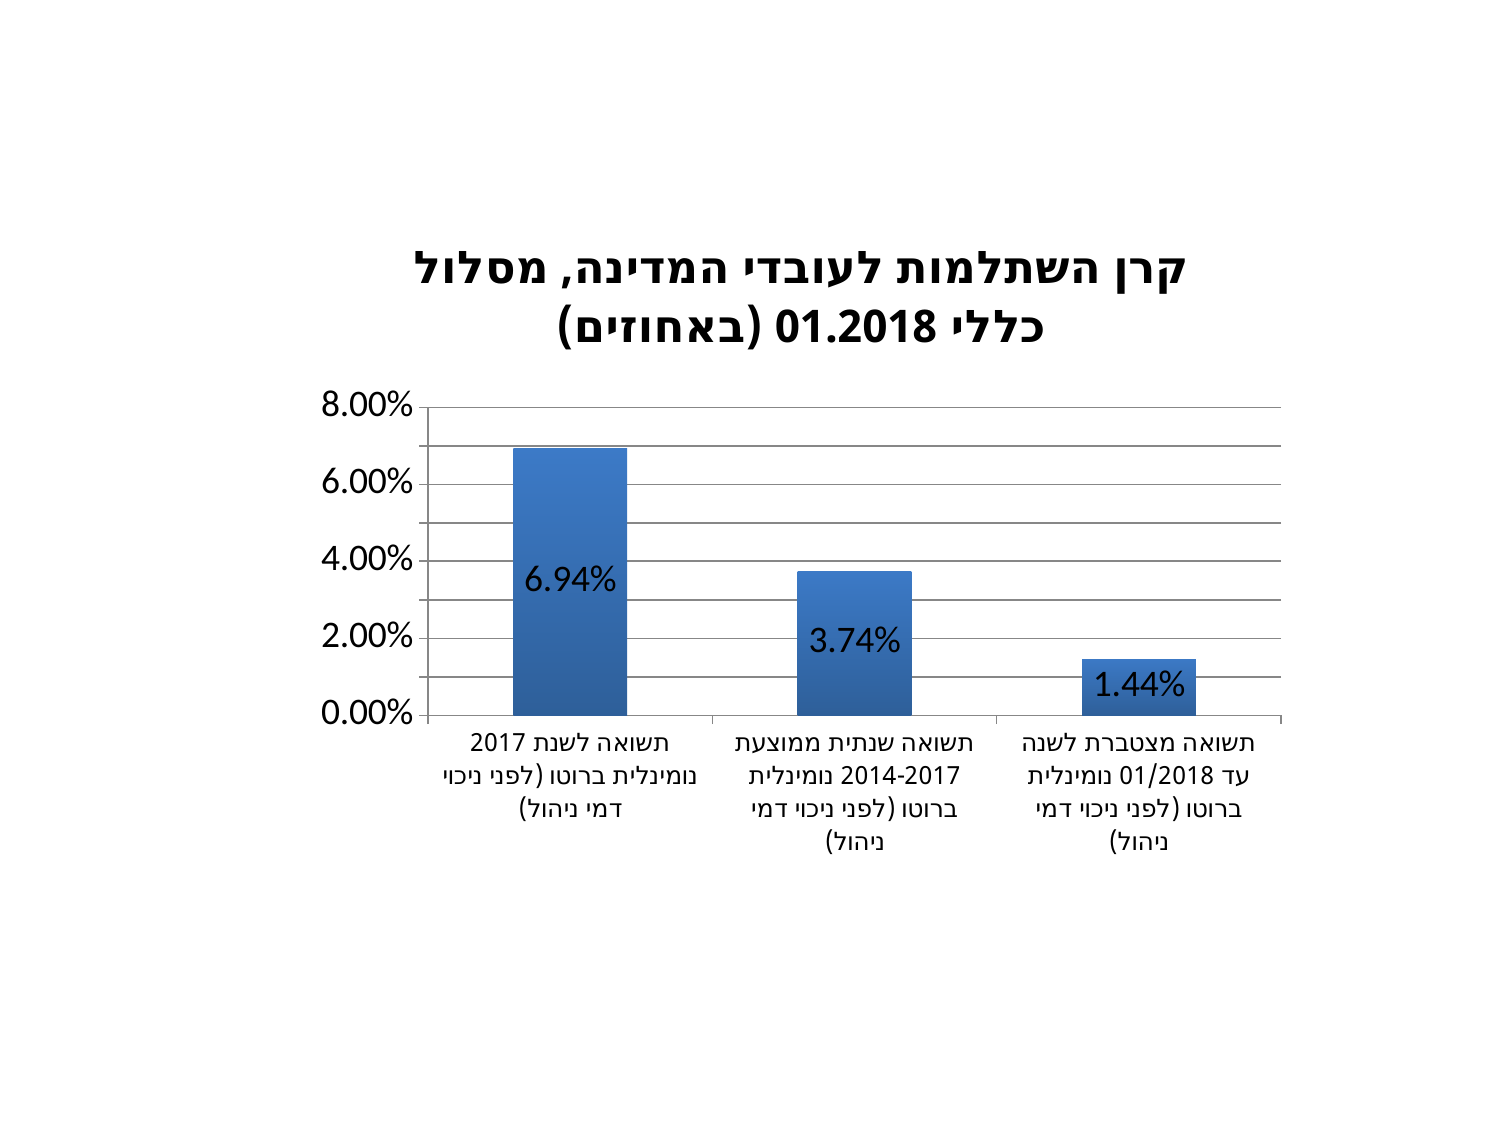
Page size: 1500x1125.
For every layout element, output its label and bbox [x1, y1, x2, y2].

chart [300, 207, 1302, 875]
